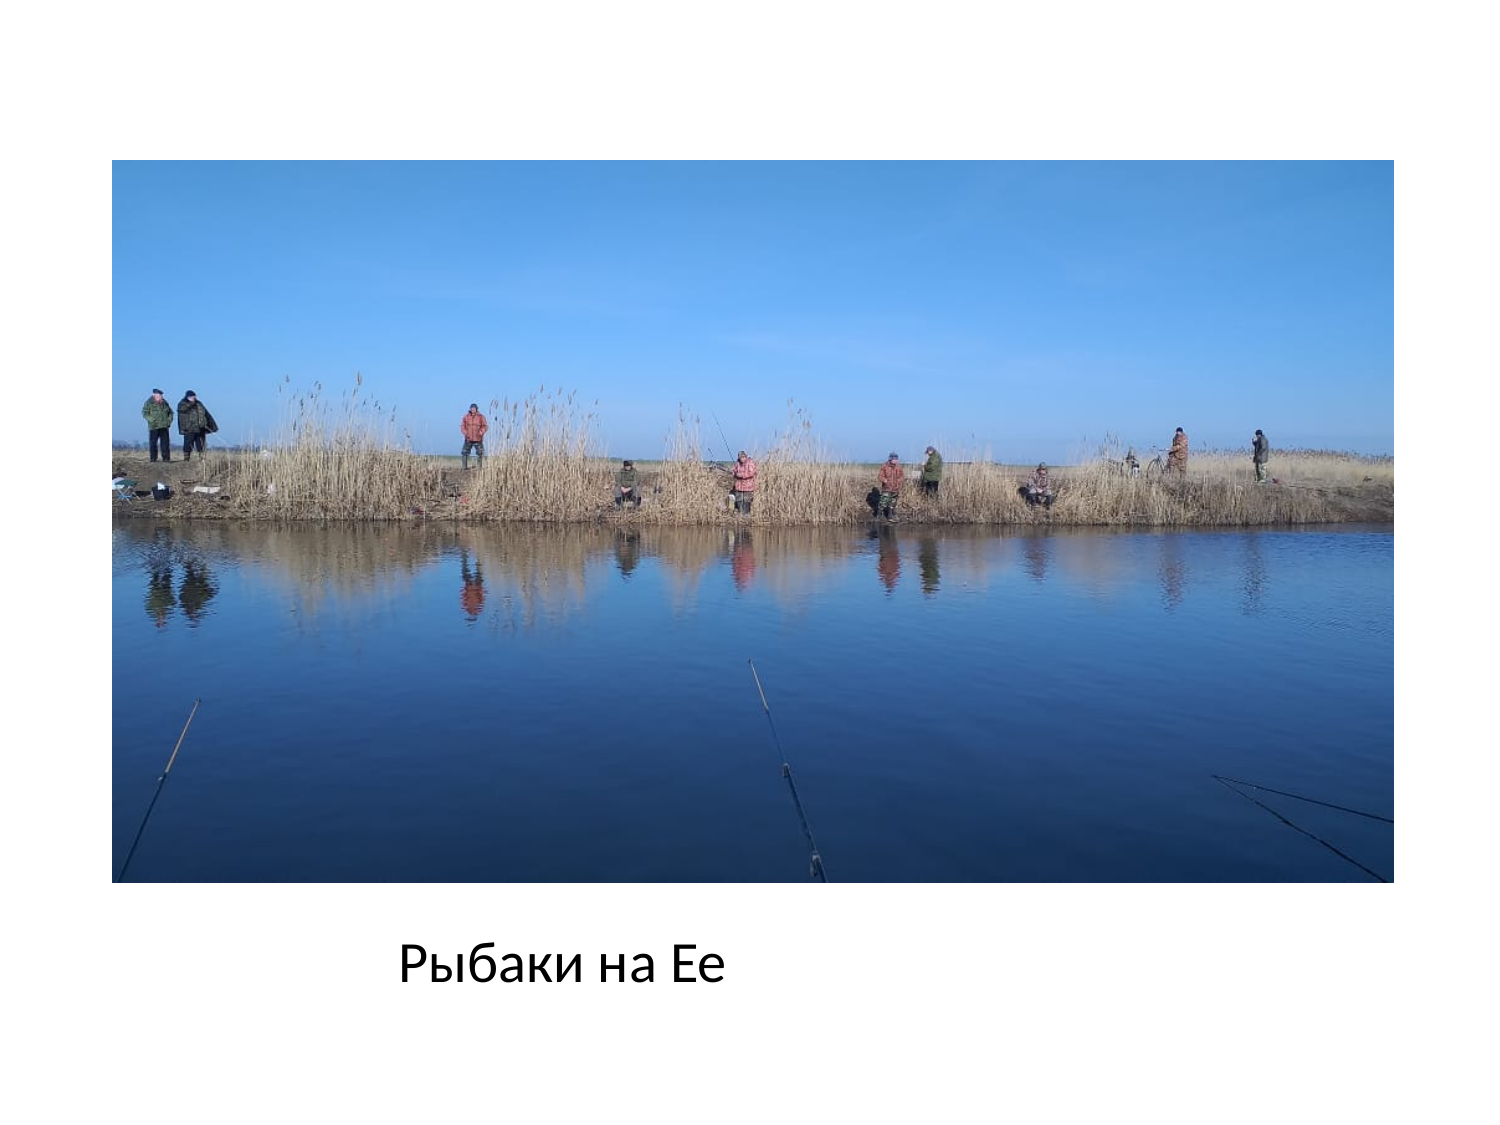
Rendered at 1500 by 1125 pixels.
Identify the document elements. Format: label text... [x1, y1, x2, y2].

text_box Рыбаки на Ее [383, 916, 1235, 1002]
picture [111, 160, 1394, 883]
